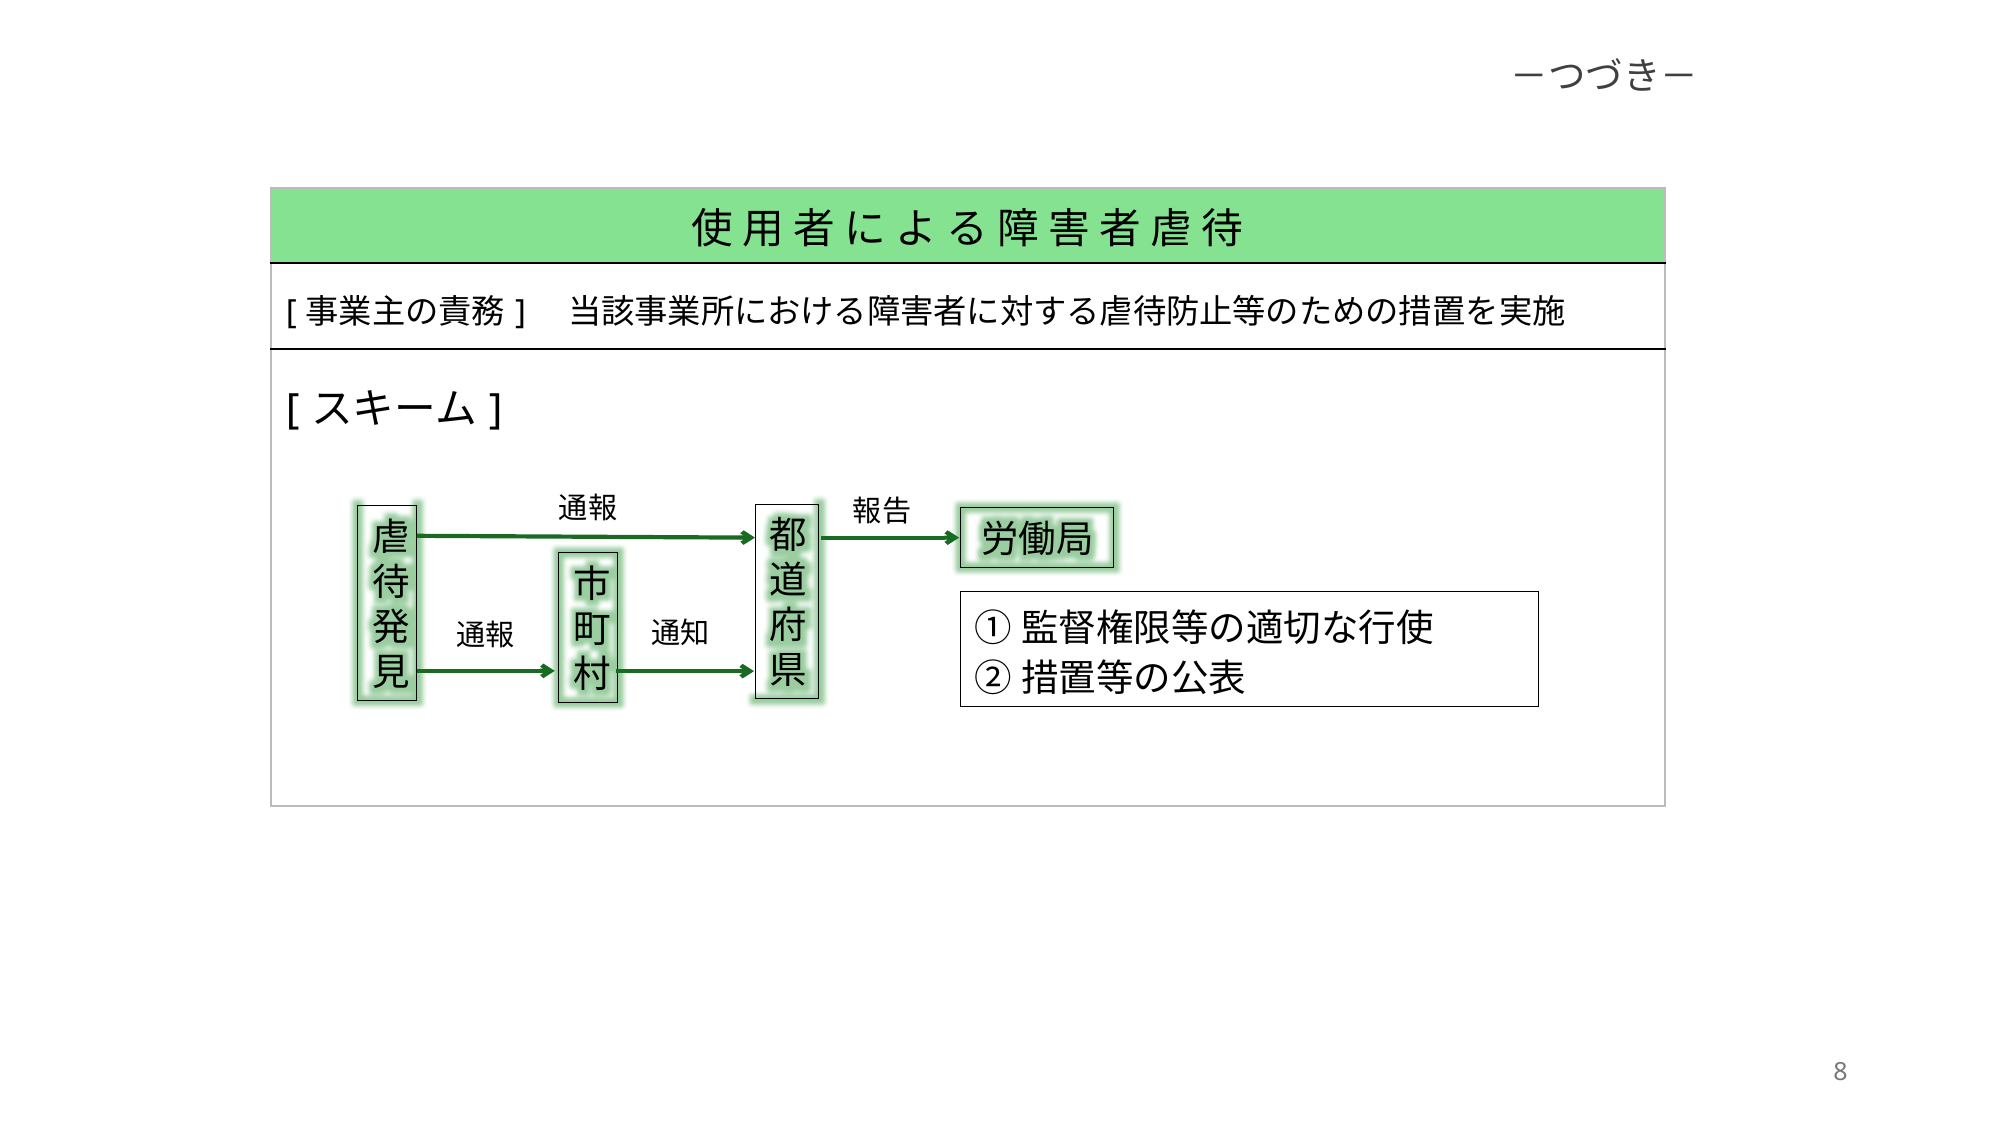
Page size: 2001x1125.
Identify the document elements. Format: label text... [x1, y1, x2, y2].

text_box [357, 481, 1540, 705]
table_cell [事業主の責務] 当該事業所における障害者に対する虐待防止等のための措置を実施 [272, 264, 1664, 348]
table_header 使 用 者 に よ る 障 害 者 虐 待 [272, 189, 1664, 262]
table_cell [スキーム] [272, 350, 1664, 805]
text_box －つづき－ [1496, 21, 1733, 126]
slide_number 8 [1412, 1042, 1863, 1103]
